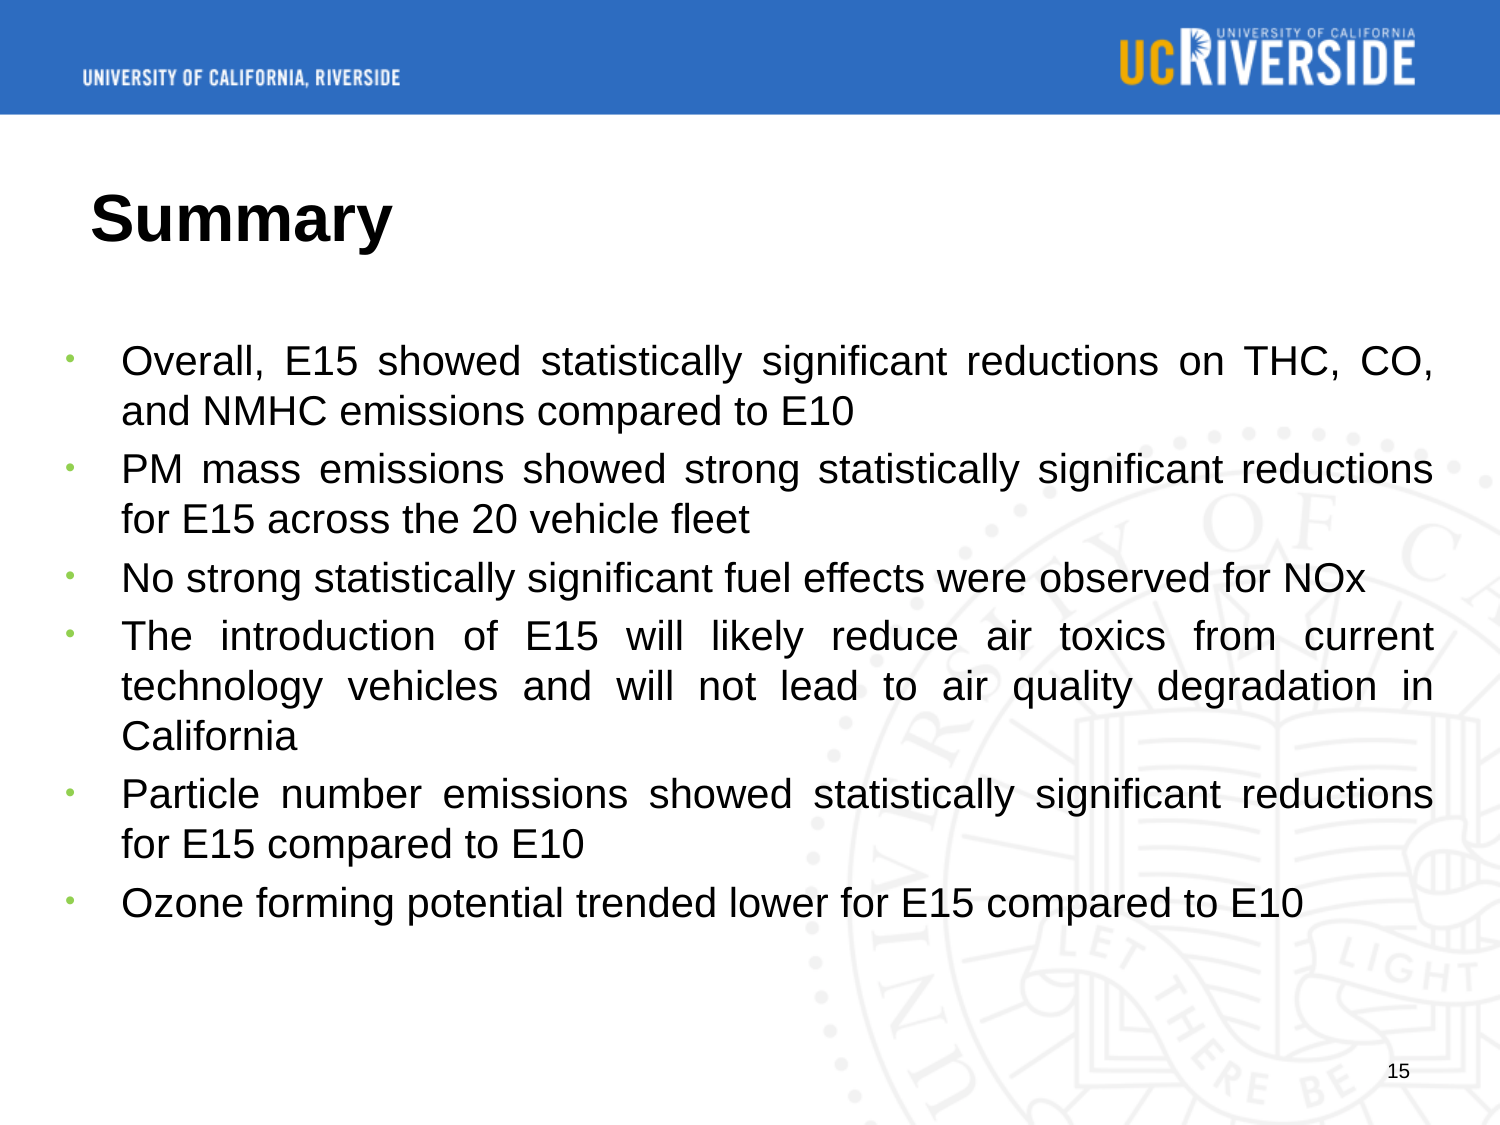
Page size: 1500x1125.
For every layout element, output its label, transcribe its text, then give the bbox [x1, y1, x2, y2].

list Overall, E15 showed statistically significant reductions on THC, CO, and NMHC emissions compared to E10 PM mass emissions showed strong statistically significant reductions for E15 across the 20 vehicle fleet No strong statistically significant fuel effects were observed for NOx The introduction of E15 will likely reduce air toxics from current technology vehicles and will not lead to air quality degradation in California Particle number emissions showed statistically significant reductions for E15 compared to E10 Ozone forming potential trended lower for E15 compared to E10 [50, 326, 1450, 1125]
title Summary [75, 137, 1425, 263]
picture [0, 0, 1500, 1125]
slide_number 15 [1074, 1050, 1425, 1100]
